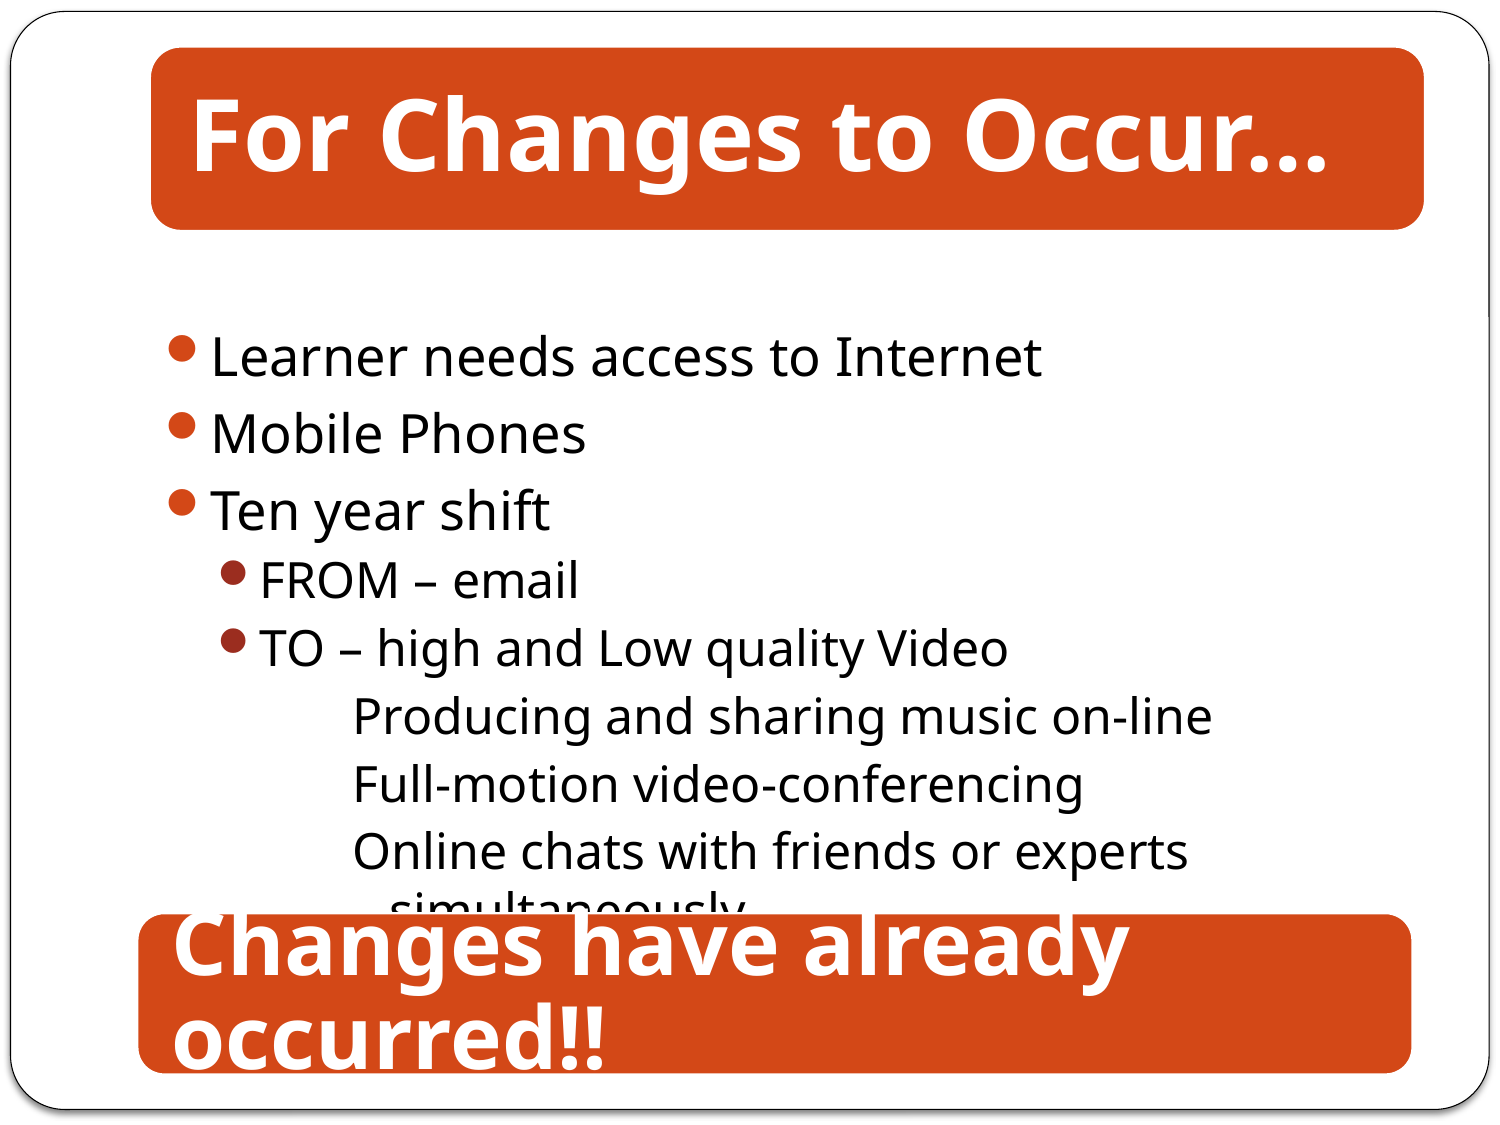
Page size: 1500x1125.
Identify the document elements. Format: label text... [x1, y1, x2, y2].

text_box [149, 44, 1426, 233]
list Learner needs access to Internet Mobile Phones Ten year shift FROM – email TO – high and Low quality Video Producing and sharing music on-line Full-motion video-conferencing Online chats with friends or experts simultaneously. [150, 241, 1425, 988]
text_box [137, 912, 1413, 1101]
